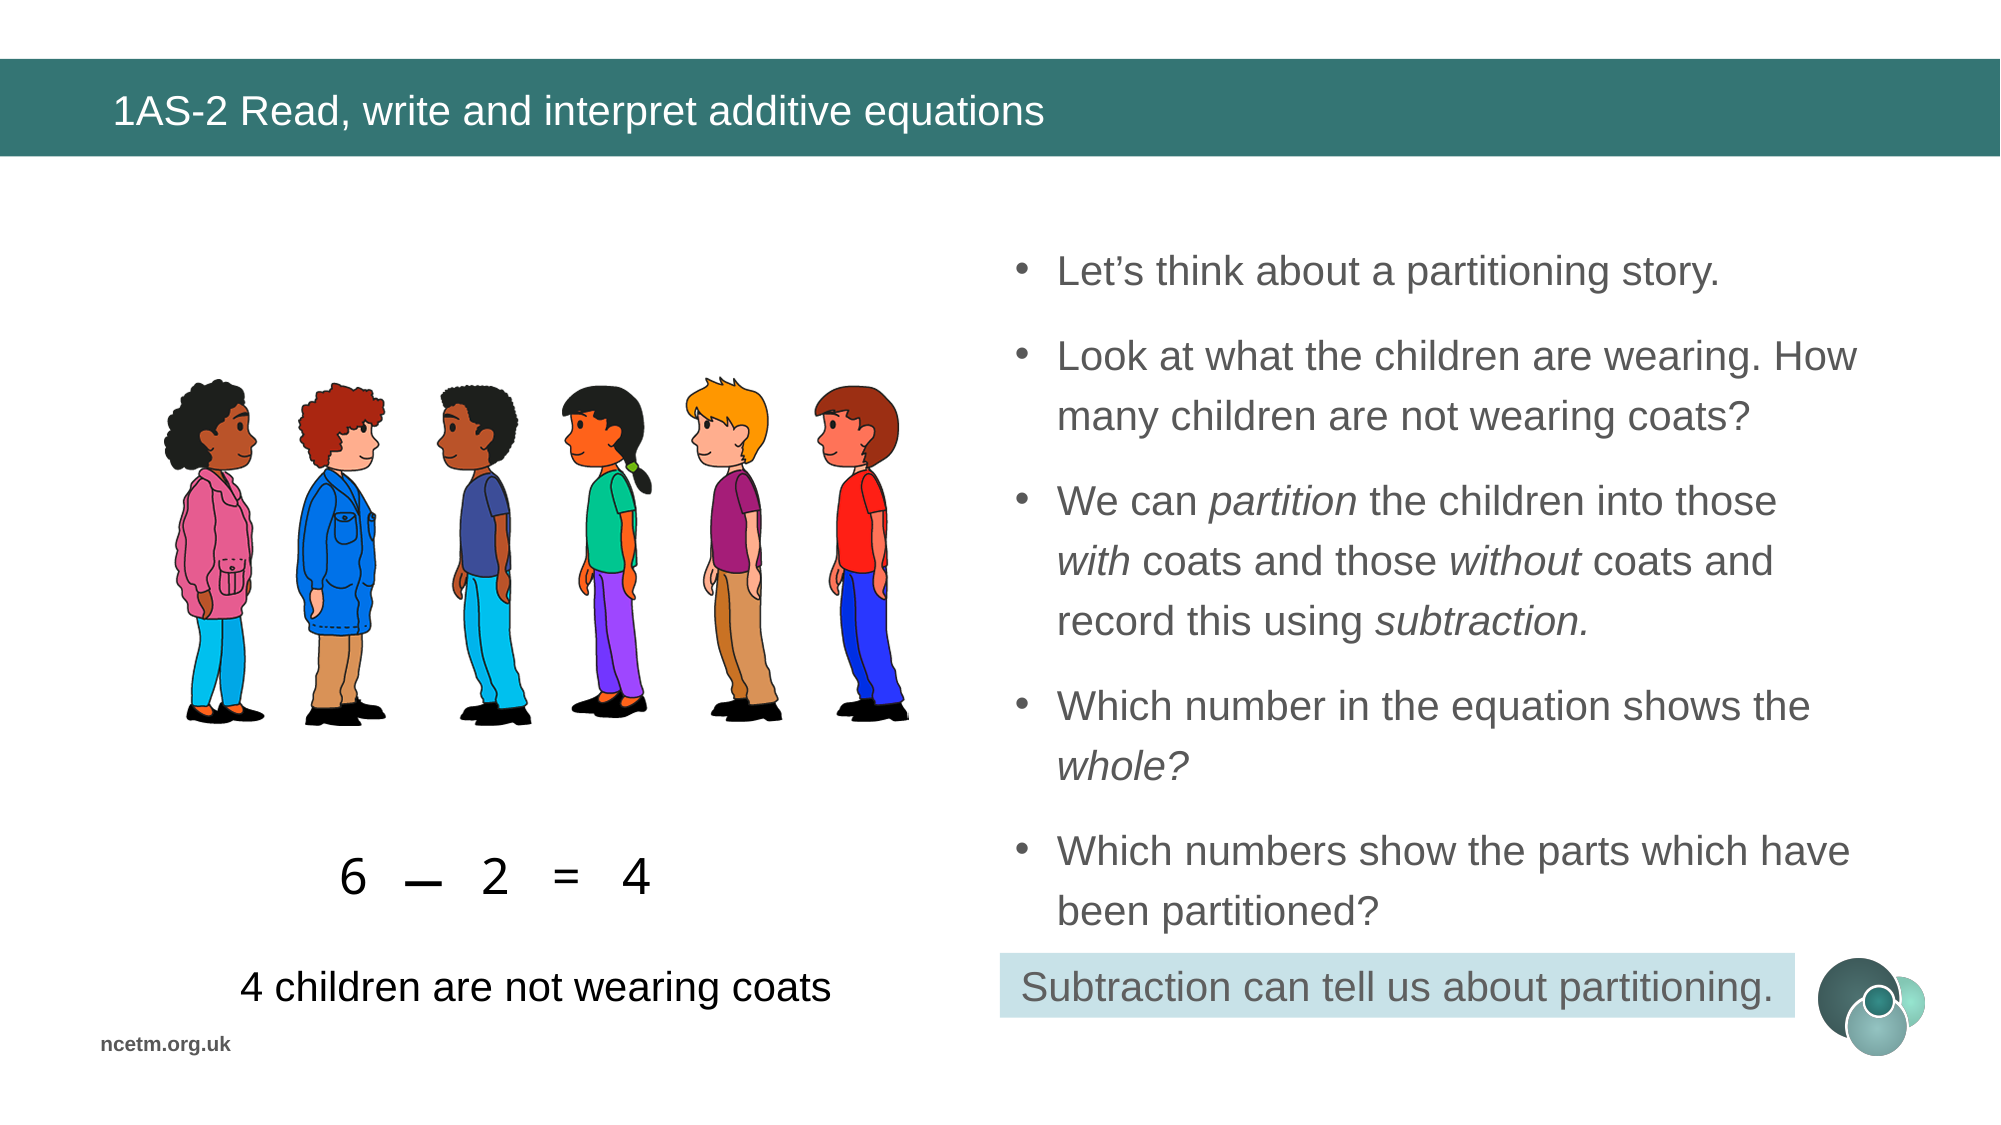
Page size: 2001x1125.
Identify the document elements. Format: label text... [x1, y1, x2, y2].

text_box 4 [601, 836, 673, 912]
picture [419, 379, 539, 726]
text_box = [530, 836, 601, 912]
text_box 4 children are not wearing coats [164, 952, 908, 1018]
picture [280, 379, 400, 726]
text_box Subtraction can tell us about partitioning. [999, 952, 1795, 1018]
picture [674, 376, 794, 722]
picture [164, 379, 268, 726]
picture [1818, 958, 1925, 1056]
picture [798, 376, 918, 722]
text_box 6 [294, 836, 365, 912]
picture [557, 376, 669, 722]
text_box Let’s think about a partitioning story. Look at what the children are wearing. How many children are not wearing coats? We can partition the children into those with coats and those without coats and record this using subtraction. Which number in the equation shows the whole? Which numbers show the parts which have been partitioned? [999, 226, 1878, 837]
text_box − [365, 836, 484, 922]
text_box 2 [484, 836, 530, 912]
title 1AS-2 Read, write and interpret additive equations [97, 76, 1945, 147]
